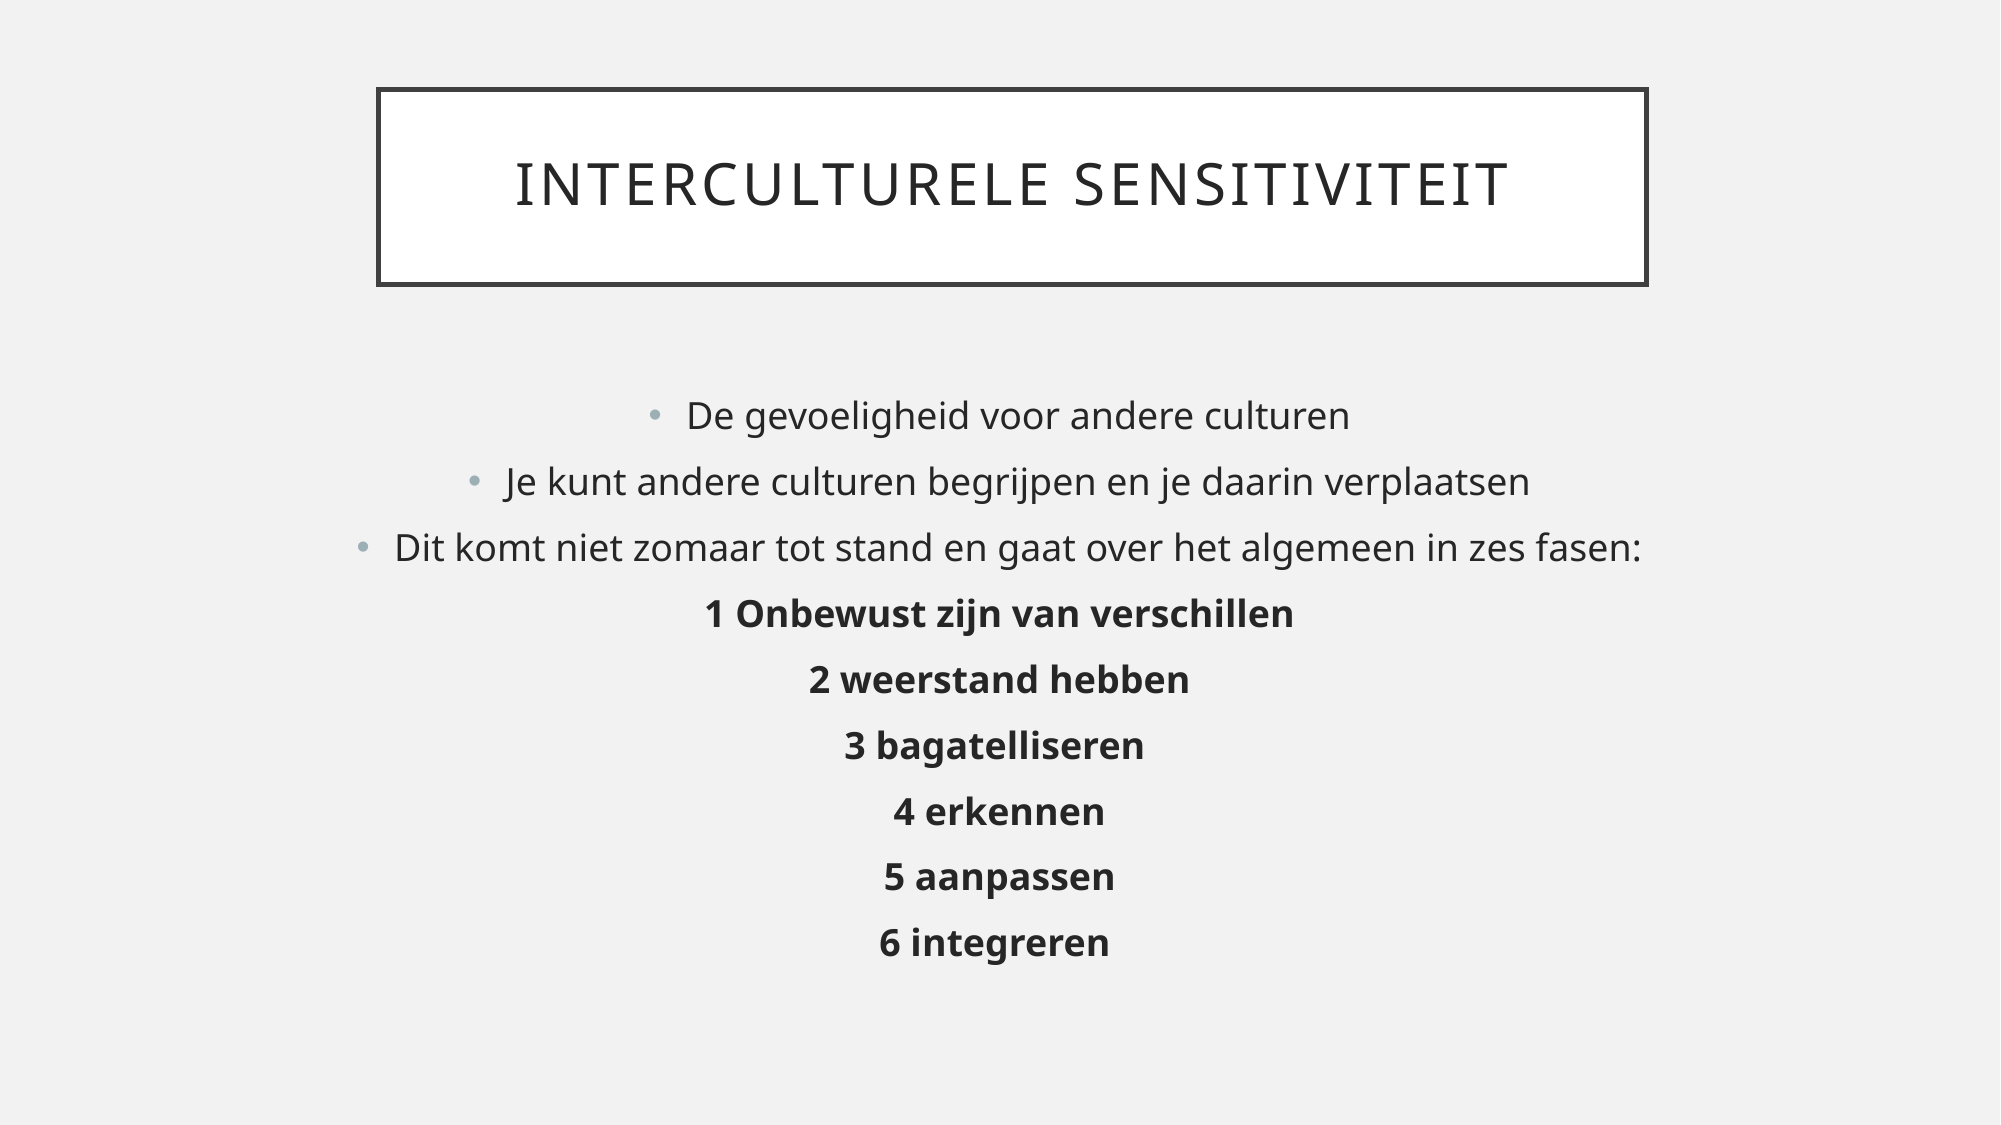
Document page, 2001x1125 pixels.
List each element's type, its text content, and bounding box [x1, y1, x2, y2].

title Interculturele sensitiviteit [376, 87, 1649, 287]
list De gevoeligheid voor andere culturen Je kunt andere culturen begrijpen en je daarin verplaatsen Dit komt niet zomaar tot stand en gaat over het algemeen in zes fasen: 1 Onbewust zijn van verschillen 2 weerstand hebben 3 bagatelliseren 4 erkennen 5 aanpassen 6 integreren [328, 384, 1672, 1051]
